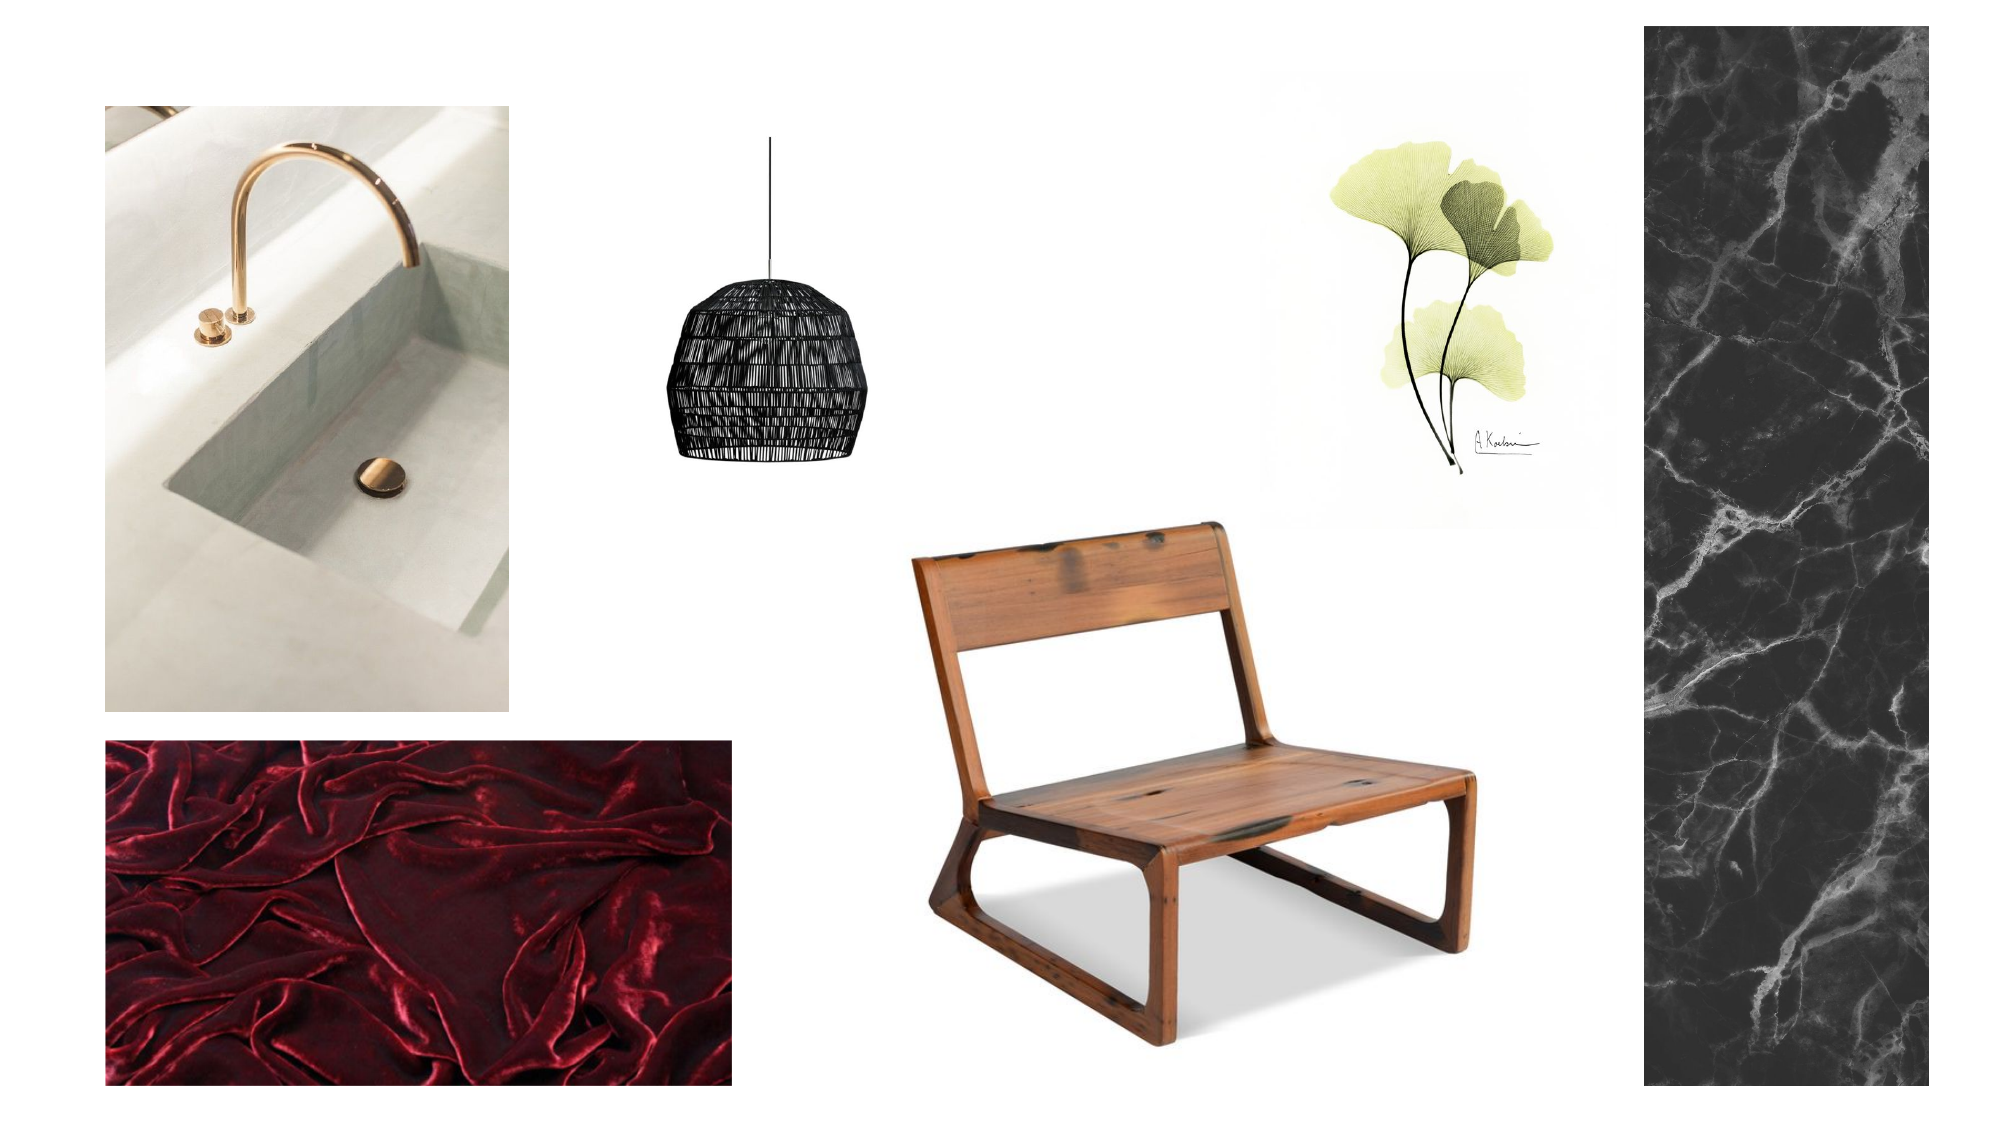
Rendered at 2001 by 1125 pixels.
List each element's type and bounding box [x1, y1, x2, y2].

picture [105, 106, 731, 1125]
picture [1644, 26, 1929, 1086]
picture [594, 71, 1617, 1099]
